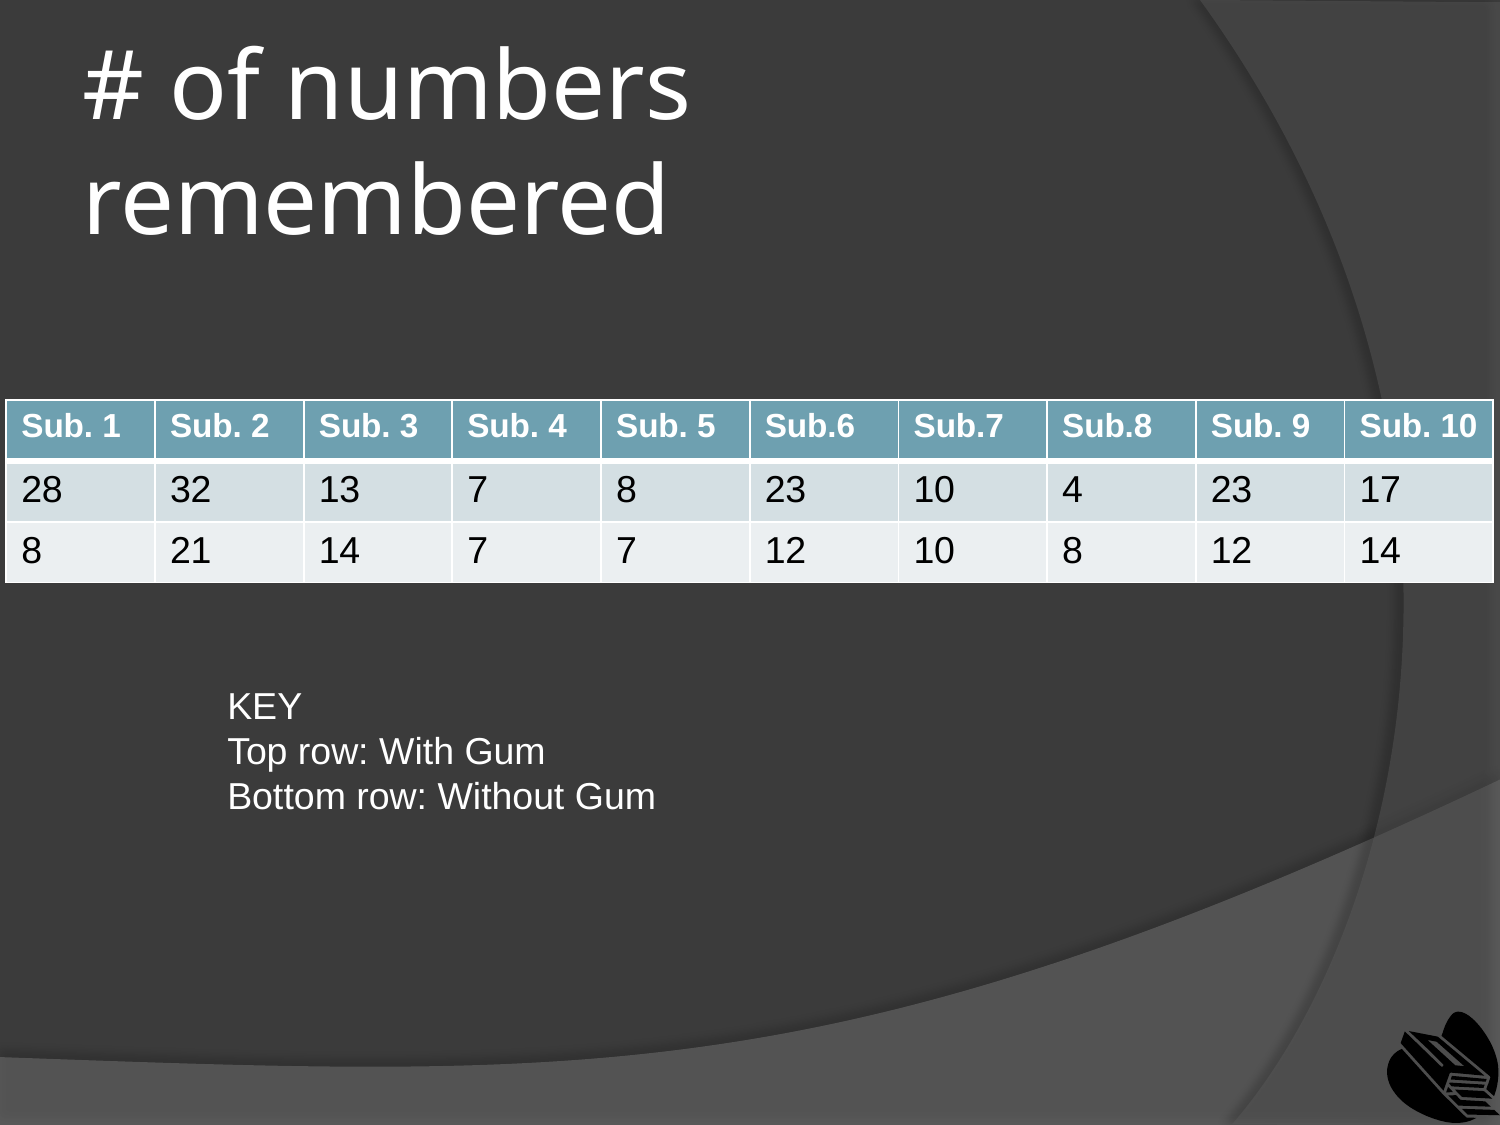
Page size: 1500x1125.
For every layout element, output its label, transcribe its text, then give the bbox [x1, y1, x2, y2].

table_header Sub. 10 [1345, 401, 1492, 458]
table_cell 8 [7, 523, 154, 582]
text_box KEY Top row: With Gum Bottom row: Without Gum [212, 674, 1013, 825]
table_cell 13 [305, 464, 451, 521]
table_cell 21 [156, 523, 303, 582]
table_cell 23 [751, 464, 898, 521]
table_cell 8 [1048, 523, 1195, 582]
table_cell 32 [156, 464, 303, 521]
table_cell 17 [1345, 464, 1492, 521]
table_header Sub. 1 [7, 401, 154, 458]
table_cell 14 [1345, 523, 1492, 582]
table_header Sub. 5 [602, 401, 749, 458]
table_cell 4 [1048, 464, 1195, 521]
table_header Sub.8 [1048, 401, 1195, 458]
table_cell 7 [602, 523, 749, 582]
table_header Sub. 9 [1197, 401, 1344, 458]
table_cell 12 [751, 523, 898, 582]
table_cell 12 [1197, 523, 1344, 582]
table_header Sub. 4 [453, 401, 600, 458]
table_cell 23 [1197, 464, 1344, 521]
table_header Sub. 2 [156, 401, 303, 458]
table_cell 7 [453, 464, 600, 521]
table_header Sub.6 [751, 401, 898, 458]
table_cell 10 [899, 464, 1046, 521]
table_header Sub. 3 [305, 401, 451, 458]
table_cell 10 [899, 523, 1046, 582]
table_cell 7 [453, 523, 600, 582]
table_cell 8 [602, 464, 749, 521]
table_cell 28 [7, 464, 154, 521]
table_cell 14 [305, 523, 451, 582]
title # of numbers remembered [75, 45, 1300, 233]
table_header Sub.7 [899, 401, 1046, 458]
